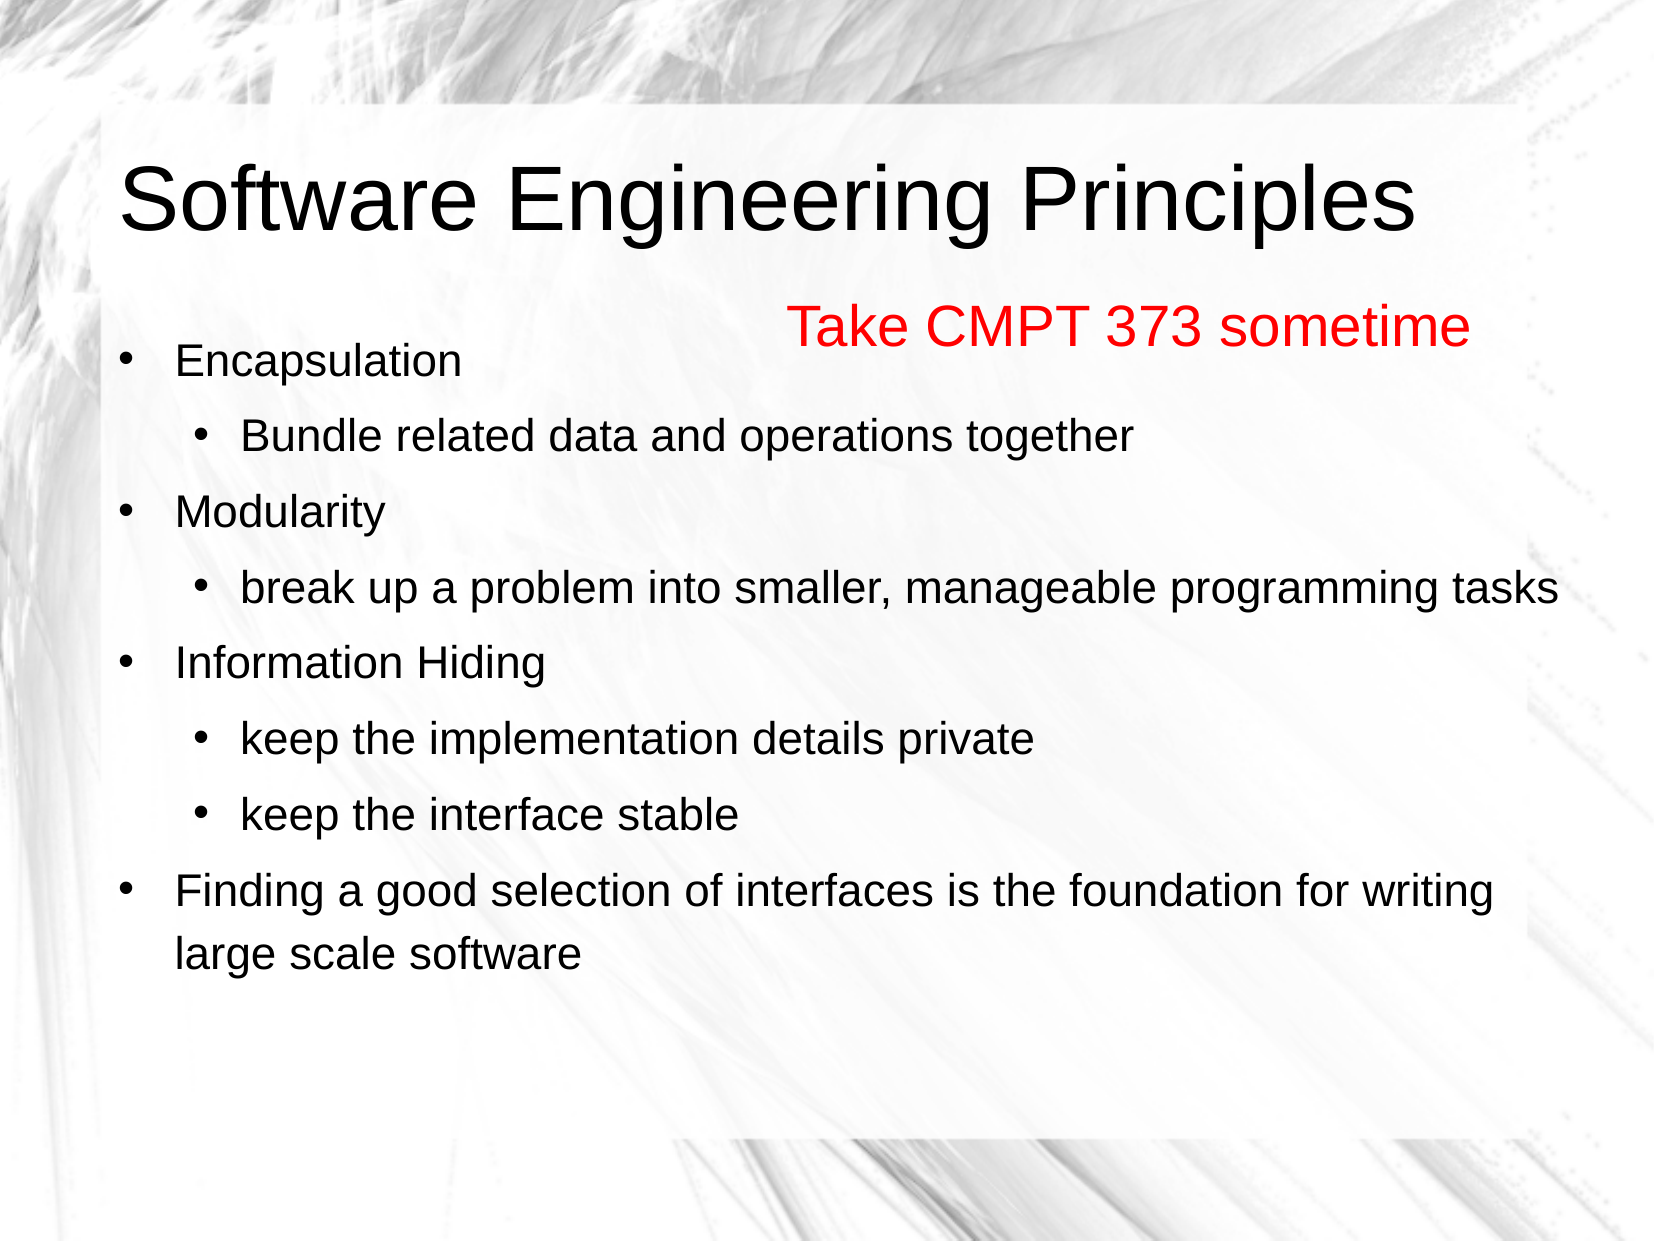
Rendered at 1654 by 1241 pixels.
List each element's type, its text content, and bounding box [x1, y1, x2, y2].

list Encapsulation Bundle related data and operations together Modularity break up a problem into smaller, manageable programming tasks Information Hiding keep the implementation details private keep the interface stable Finding a good selection of interfaces is the foundation for writing large scale software [118, 319, 1571, 1109]
title Software Engineering Principles [118, 112, 1506, 281]
text_box Take CMPT 373 sometime [771, 280, 1536, 365]
picture [0, 0, 1654, 1241]
